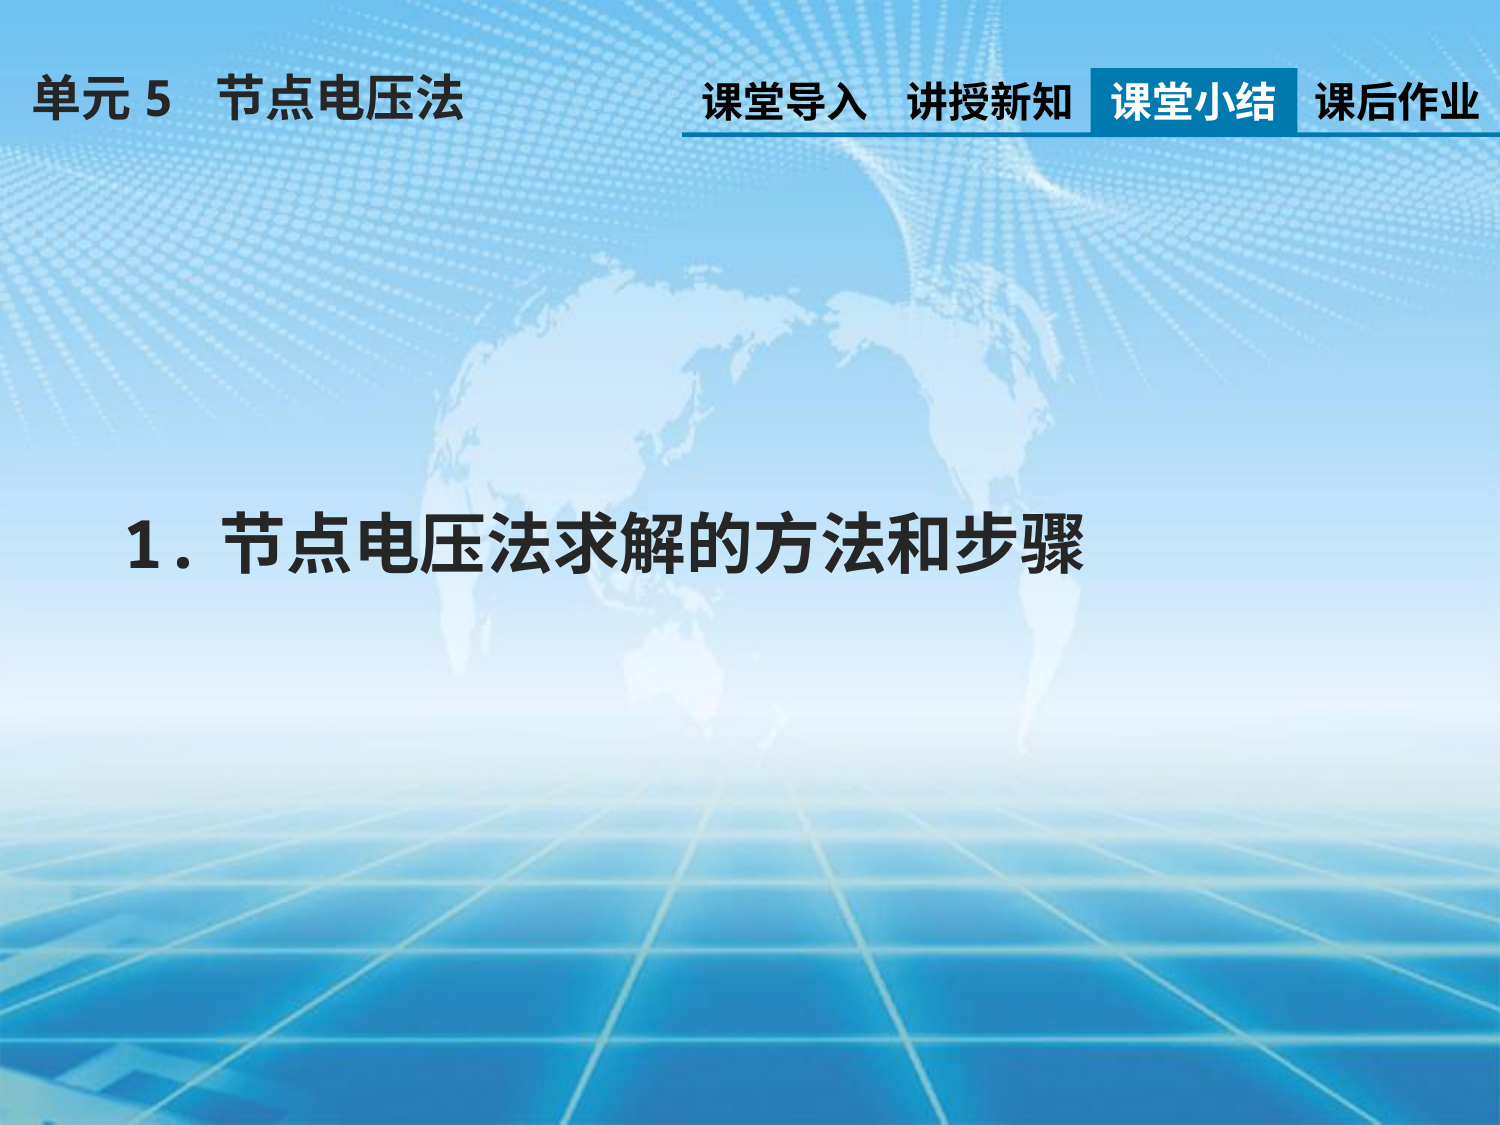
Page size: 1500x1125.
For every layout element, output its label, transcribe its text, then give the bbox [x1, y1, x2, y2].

picture [0, 0, 1500, 1125]
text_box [16, 59, 1500, 135]
text_box 1.节点电压法求解的方法和步骤 [108, 503, 1462, 897]
